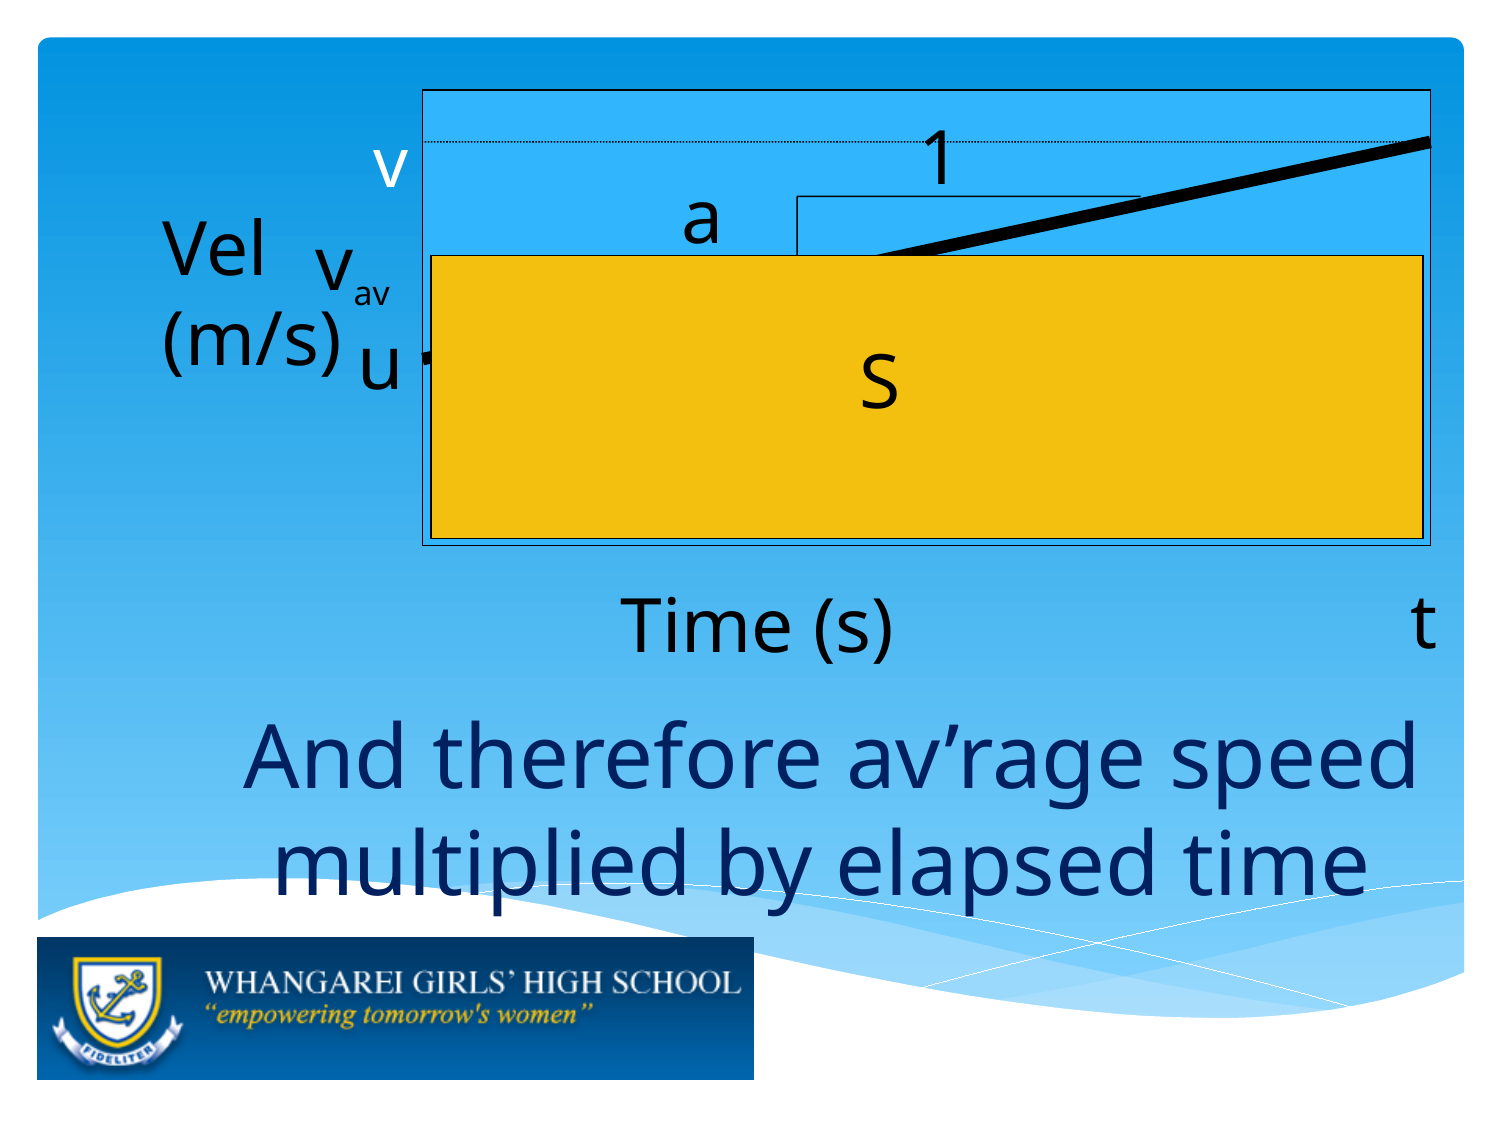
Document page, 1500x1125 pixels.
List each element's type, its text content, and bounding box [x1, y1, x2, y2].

text_box v [353, 110, 429, 209]
text_box vav [301, 207, 411, 306]
text_box 1 [903, 101, 984, 207]
text_box u [342, 307, 423, 413]
text_box Vel (m/s) [147, 193, 400, 389]
text_box Time (s) [605, 570, 999, 675]
text_box t [1396, 566, 1442, 671]
text_box And therefore av’rage speed multiplied by elapsed time [206, 692, 1459, 964]
text_box a [667, 160, 748, 255]
text_box S [844, 326, 925, 431]
text_box [422, 90, 1431, 546]
text_box [430, 255, 1424, 539]
picture [37, 937, 754, 1080]
